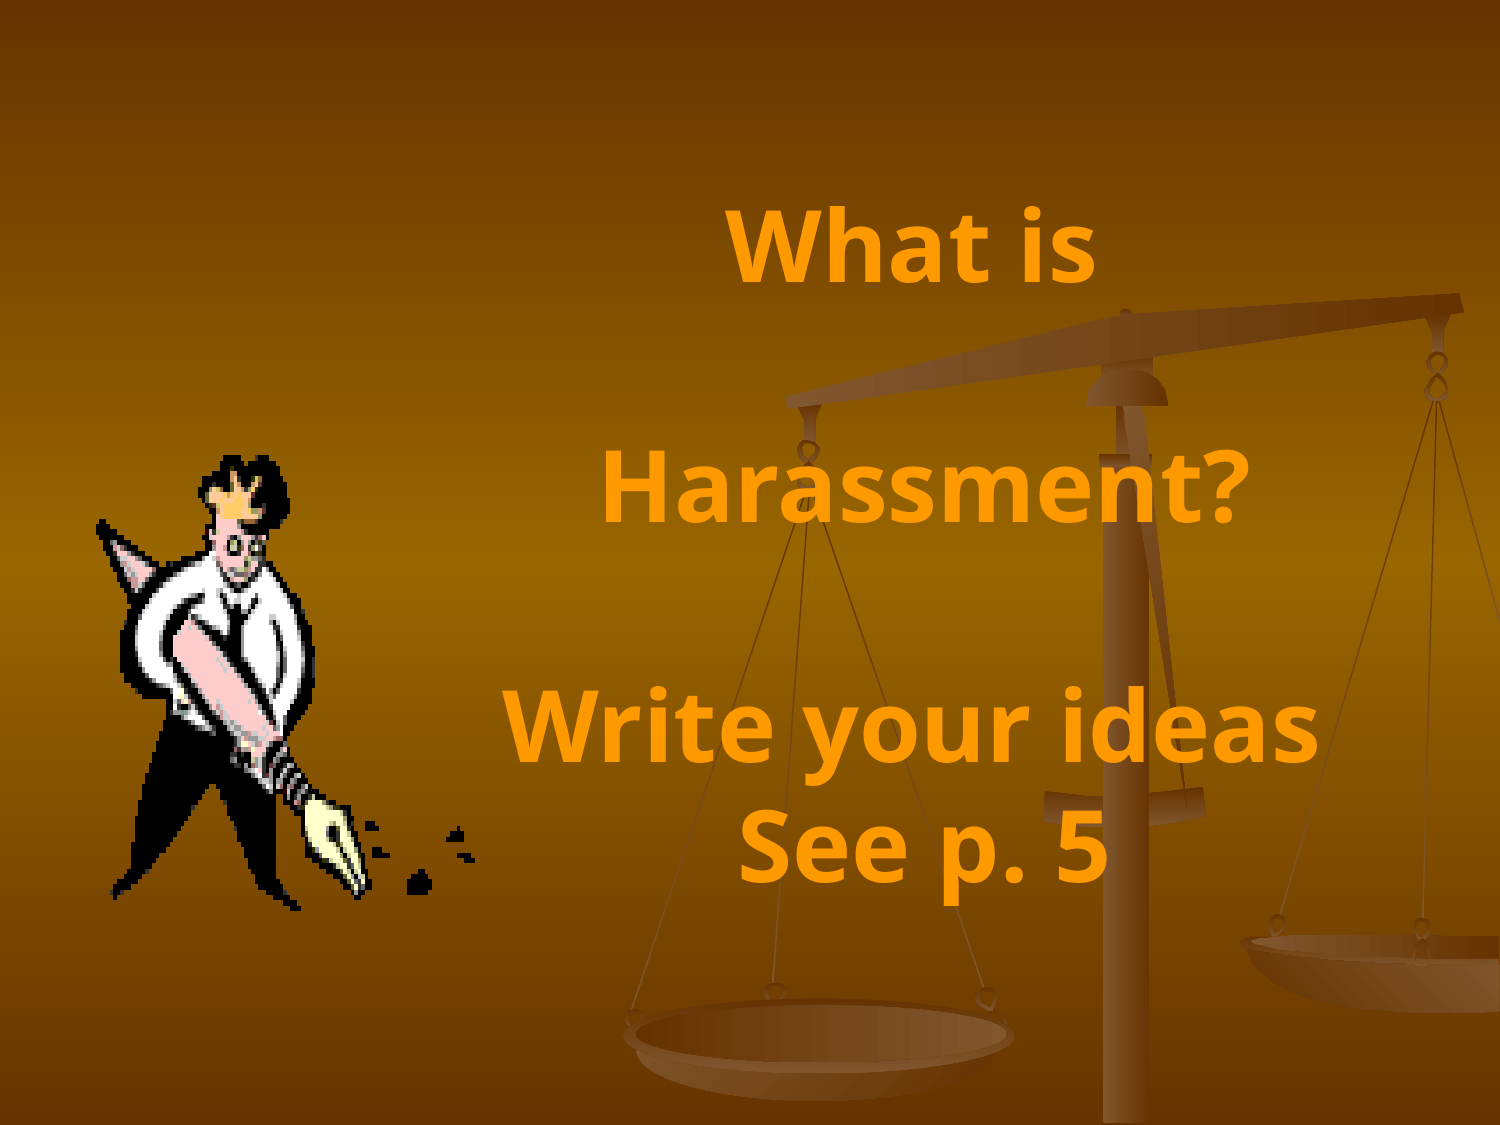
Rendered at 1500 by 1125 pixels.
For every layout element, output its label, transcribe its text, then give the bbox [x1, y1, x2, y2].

title What is Harassment? Write your ideas See p. 5 [479, 624, 1388, 911]
picture [49, 424, 476, 976]
